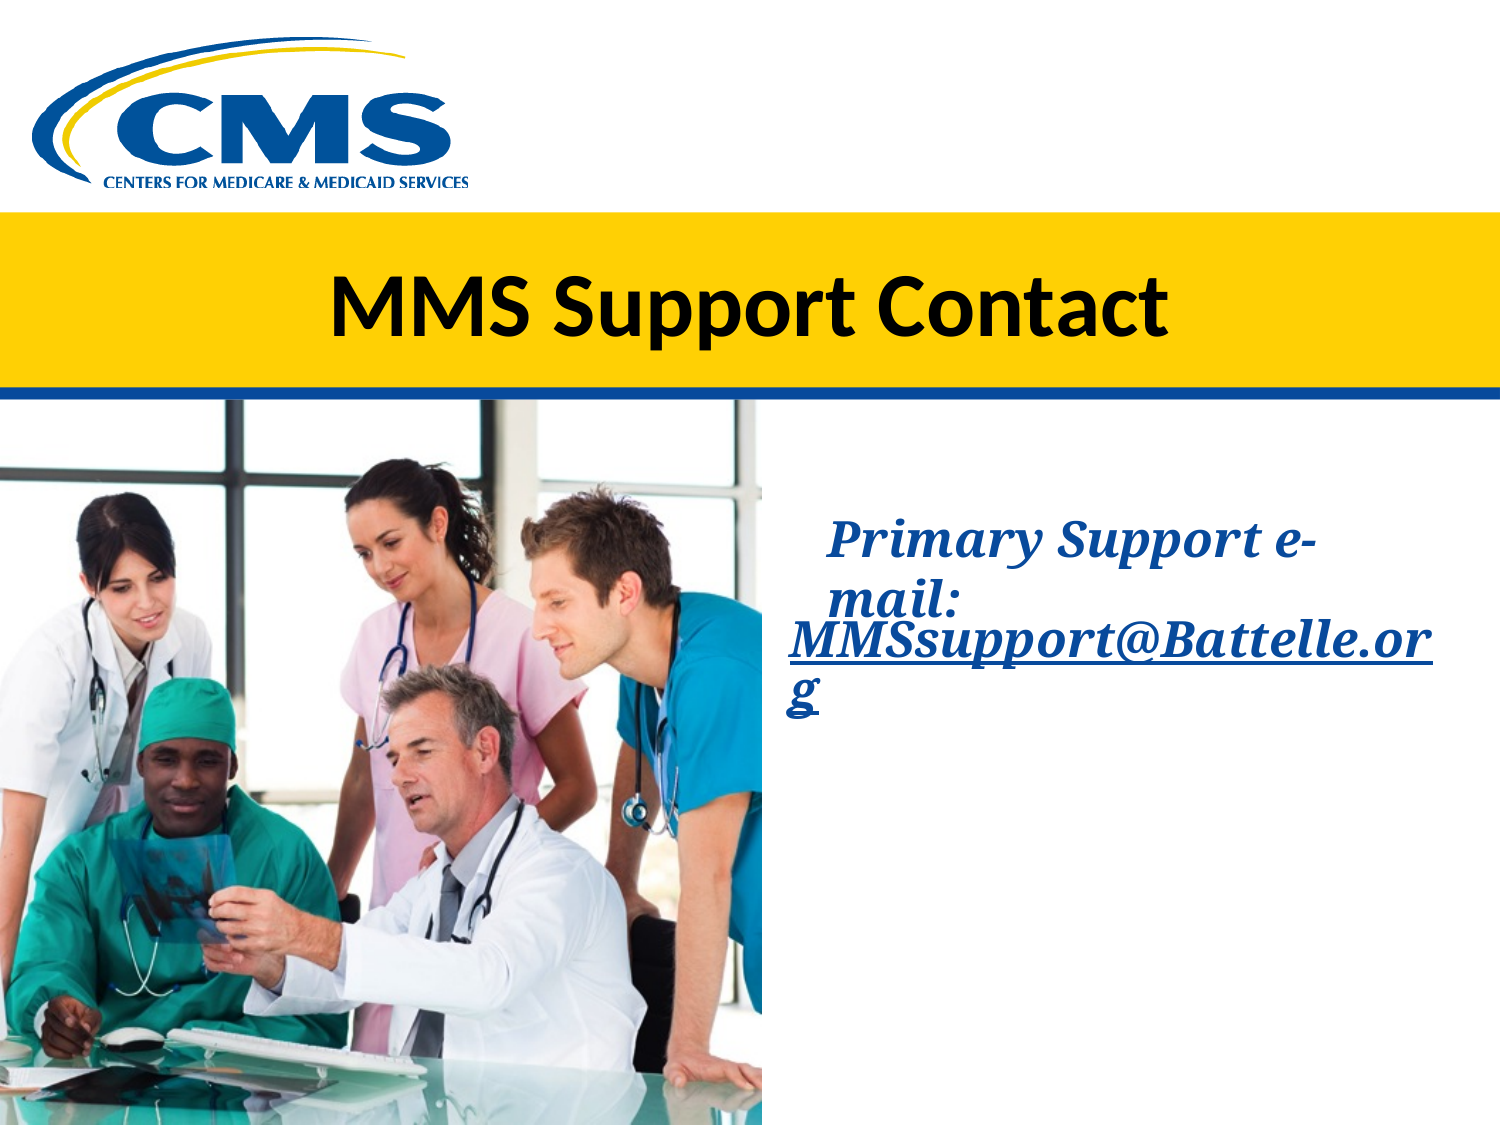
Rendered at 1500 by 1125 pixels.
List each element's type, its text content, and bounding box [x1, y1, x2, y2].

list Primary Support e-mail: [812, 500, 1425, 600]
picture [32, 37, 468, 188]
title MMS Support Contact [0, 212, 1500, 388]
picture [0, 400, 762, 1125]
list MMSsupport@Battelle.org [774, 600, 1463, 738]
